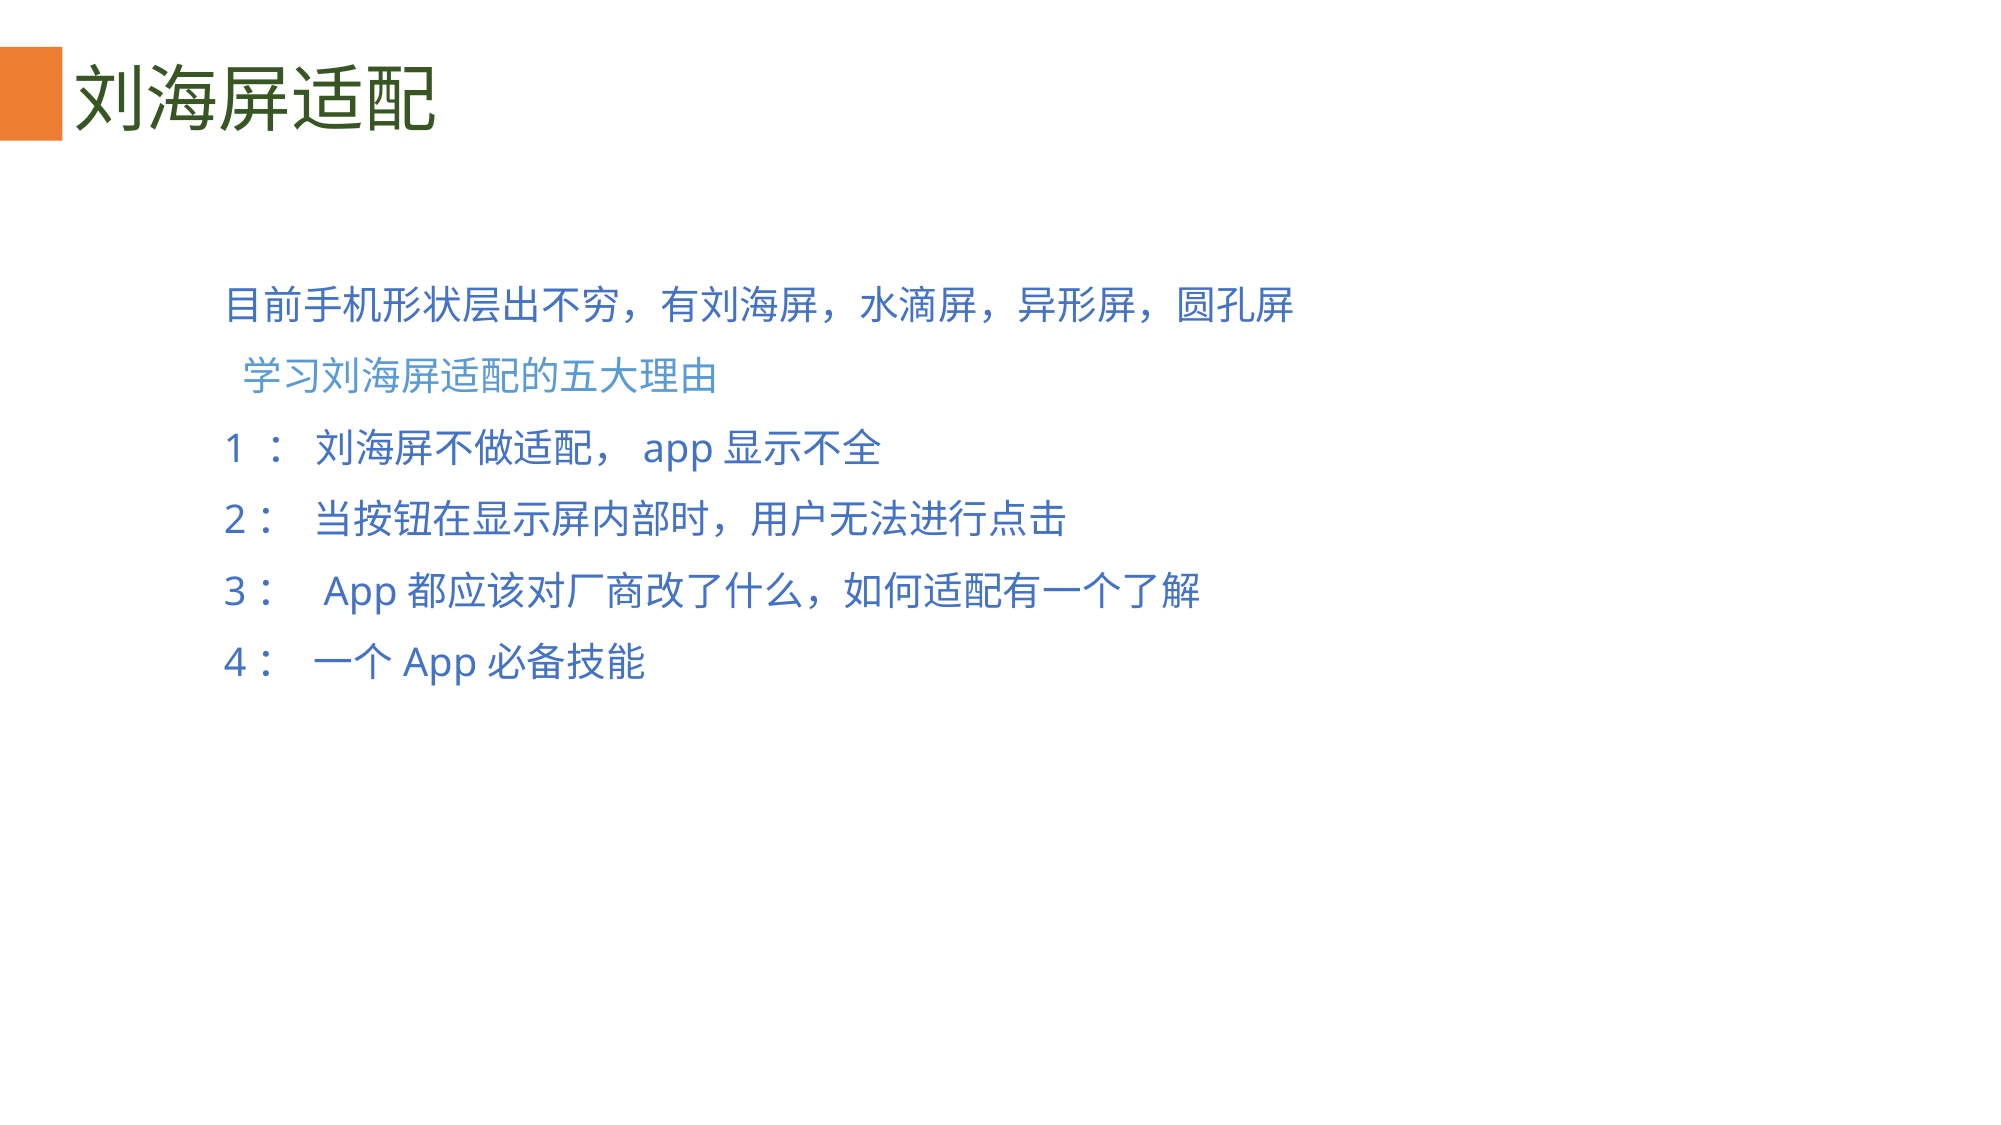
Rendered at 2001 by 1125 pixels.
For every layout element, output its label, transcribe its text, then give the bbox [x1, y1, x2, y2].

text_box 刘海屏适配 [62, 47, 1938, 144]
text_box 目前手机形状层出不穷，有刘海屏，水滴屏，异形屏，圆孔屏 学习刘海屏适配的五大理由 1 ： 刘海屏不做适配，app显示不全 2： 当按钮在显示屏内部时，用户无法进行点击 3： App都应该对厂商改了什么，如何适配有一个了解 4： 一个App必备技能 [209, 248, 1690, 692]
